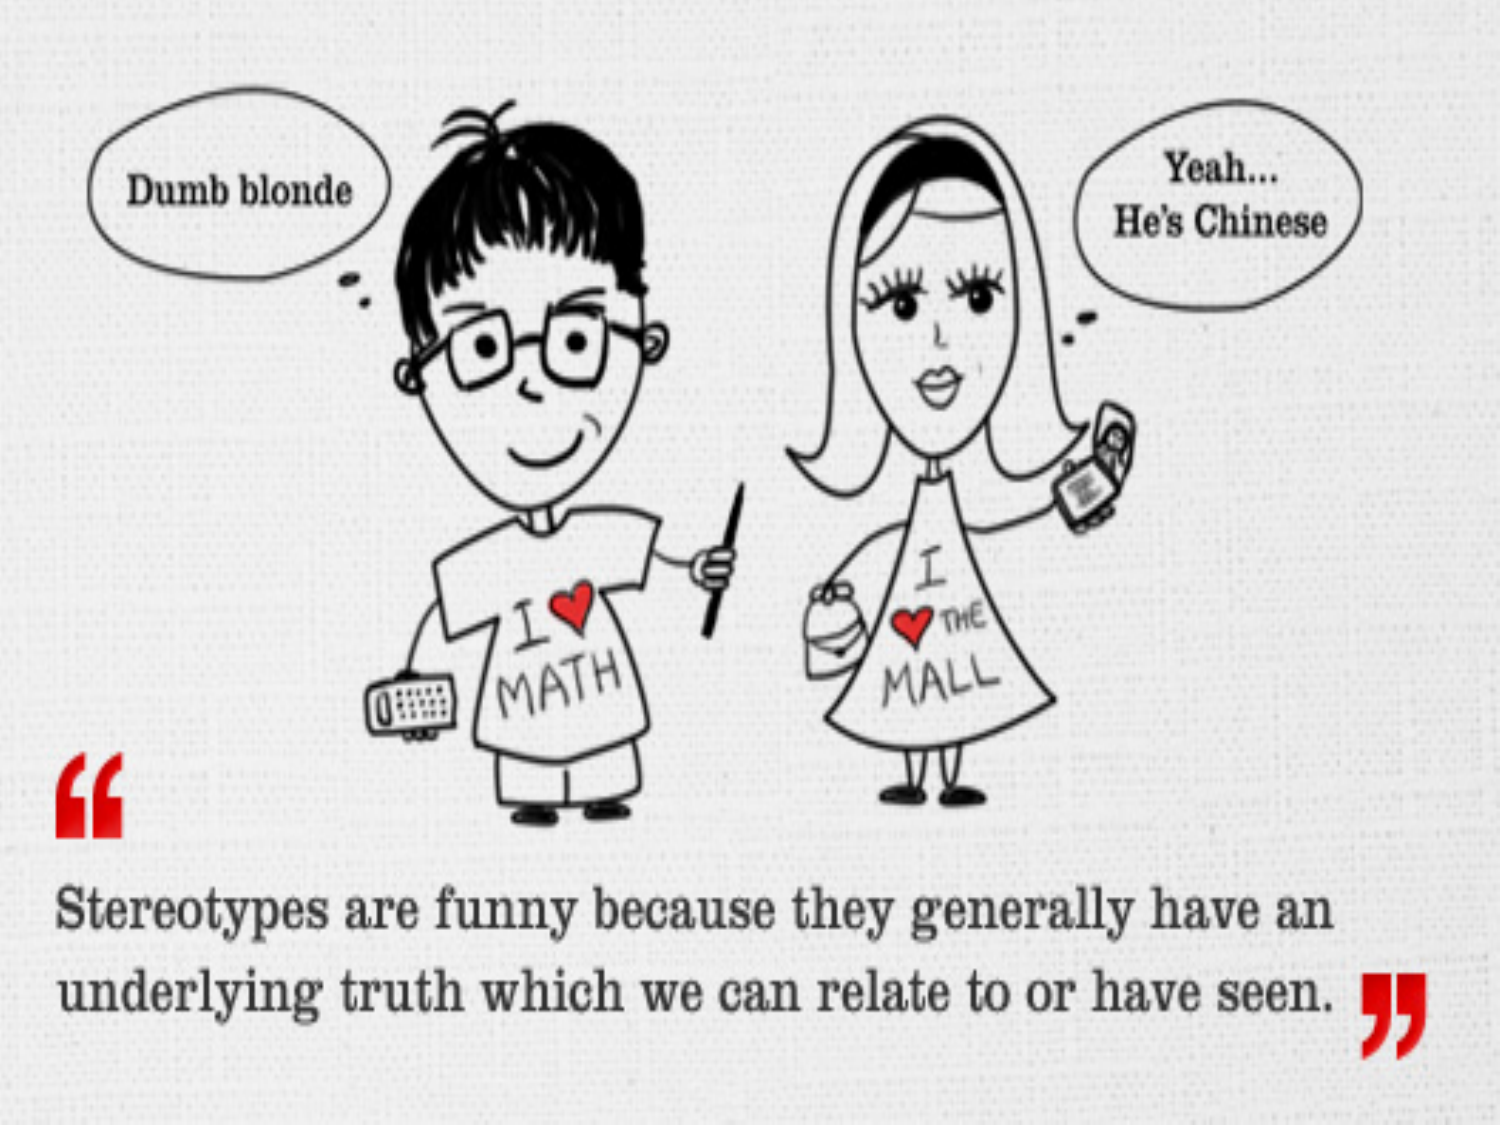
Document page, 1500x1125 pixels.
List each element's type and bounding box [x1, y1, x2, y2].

list [0, 0, 1500, 1125]
